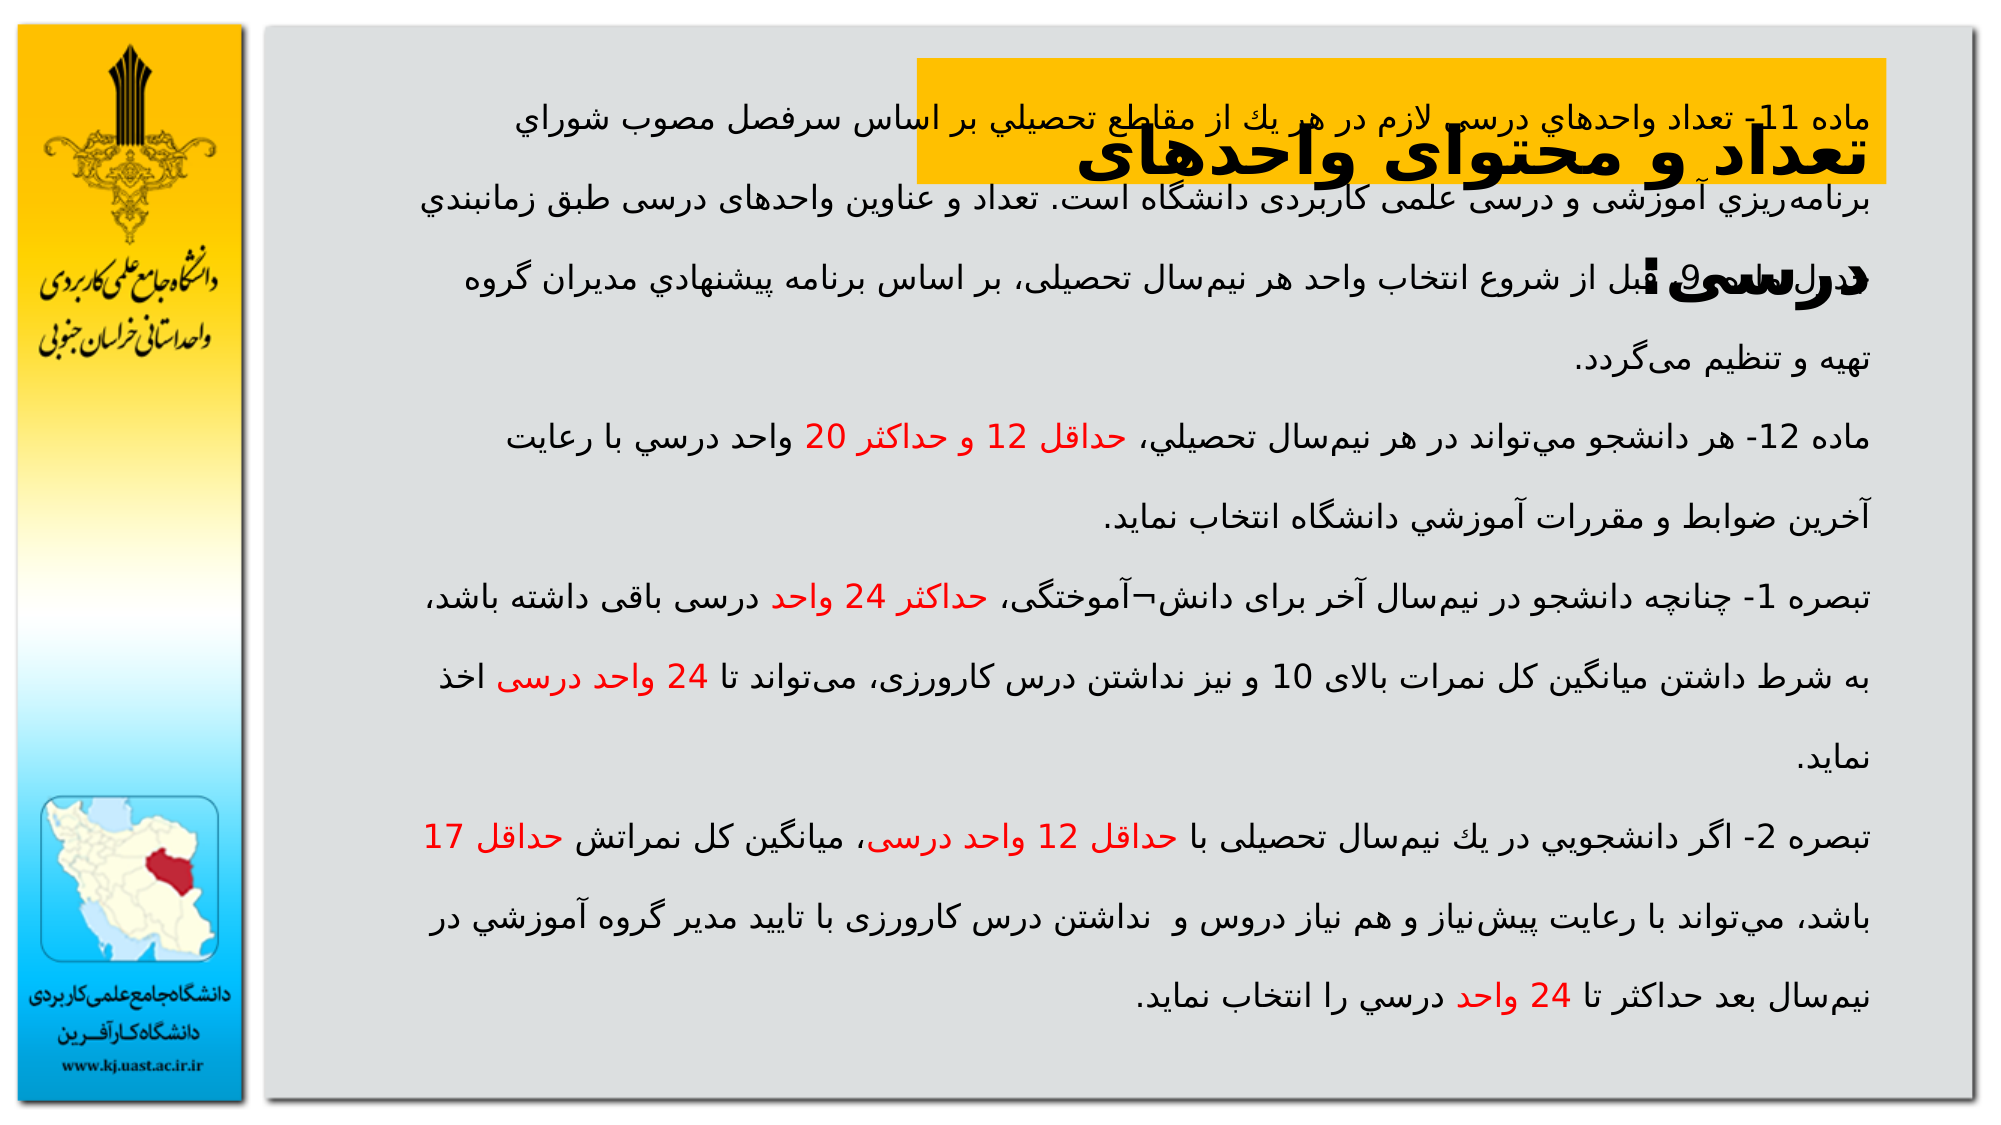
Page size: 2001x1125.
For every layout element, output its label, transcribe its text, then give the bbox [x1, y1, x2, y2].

picture [0, 0, 2001, 1125]
subtitle تعداد و محتوای واحدهای درسی: [916, 60, 1887, 182]
text_box [915, 57, 1888, 186]
title ماده 11- تعداد واحدهاي درسي لازم در هر يك از مقاطع تحصيلي بر اساس سرفصل مصوب شوراي برنامه‌ريزي آموزشی و درسی علمی کاربردی دانشگاه است. تعداد و عناوین واحدهای درسی طبق زمانبندي جدول ماده 9، قبل از شروع انتخاب واحد هر نیم‌سال تحصیلی، بر اساس برنامه پيشنهادي مدیران گروه تهیه و تنظیم می‌گردد. ماده 12- هر دانشجو مي‌تواند در هر نيم‌سال تحصيلي، حداقل 12 و حداكثر 20 واحد درسي با رعايت آخرين ضوابط و مقررات آموزشي دانشگاه انتخاب نمايد. تبصره 1- چنانچه دانشجو در نیم‌سال آخر برای دانش¬آموختگی، حداکثر 24 واحد درسی باقی داشته باشد، به شرط داشتن میانگین کل نمرات بالای 10 و نیز نداشتن درس کارورزی، می‌تواند تا 24 واحد درسی اخذ نماید. تبصره 2- اگر دانشجويي در يك نيم‌سال تحصیلی با حداقل 12 واحد درسی، ميانگين كل نمراتش حداقل 17 باشد، مي‌تواند با رعایت پیش‌نیاز و هم نیاز دروس و نداشتن درس کارورزی با تاييد مدیر گروه آموزشي در نيم‌سال بعد حداكثر تا 24 واحد درسي را انتخاب نمايد. [401, 209, 1887, 1023]
